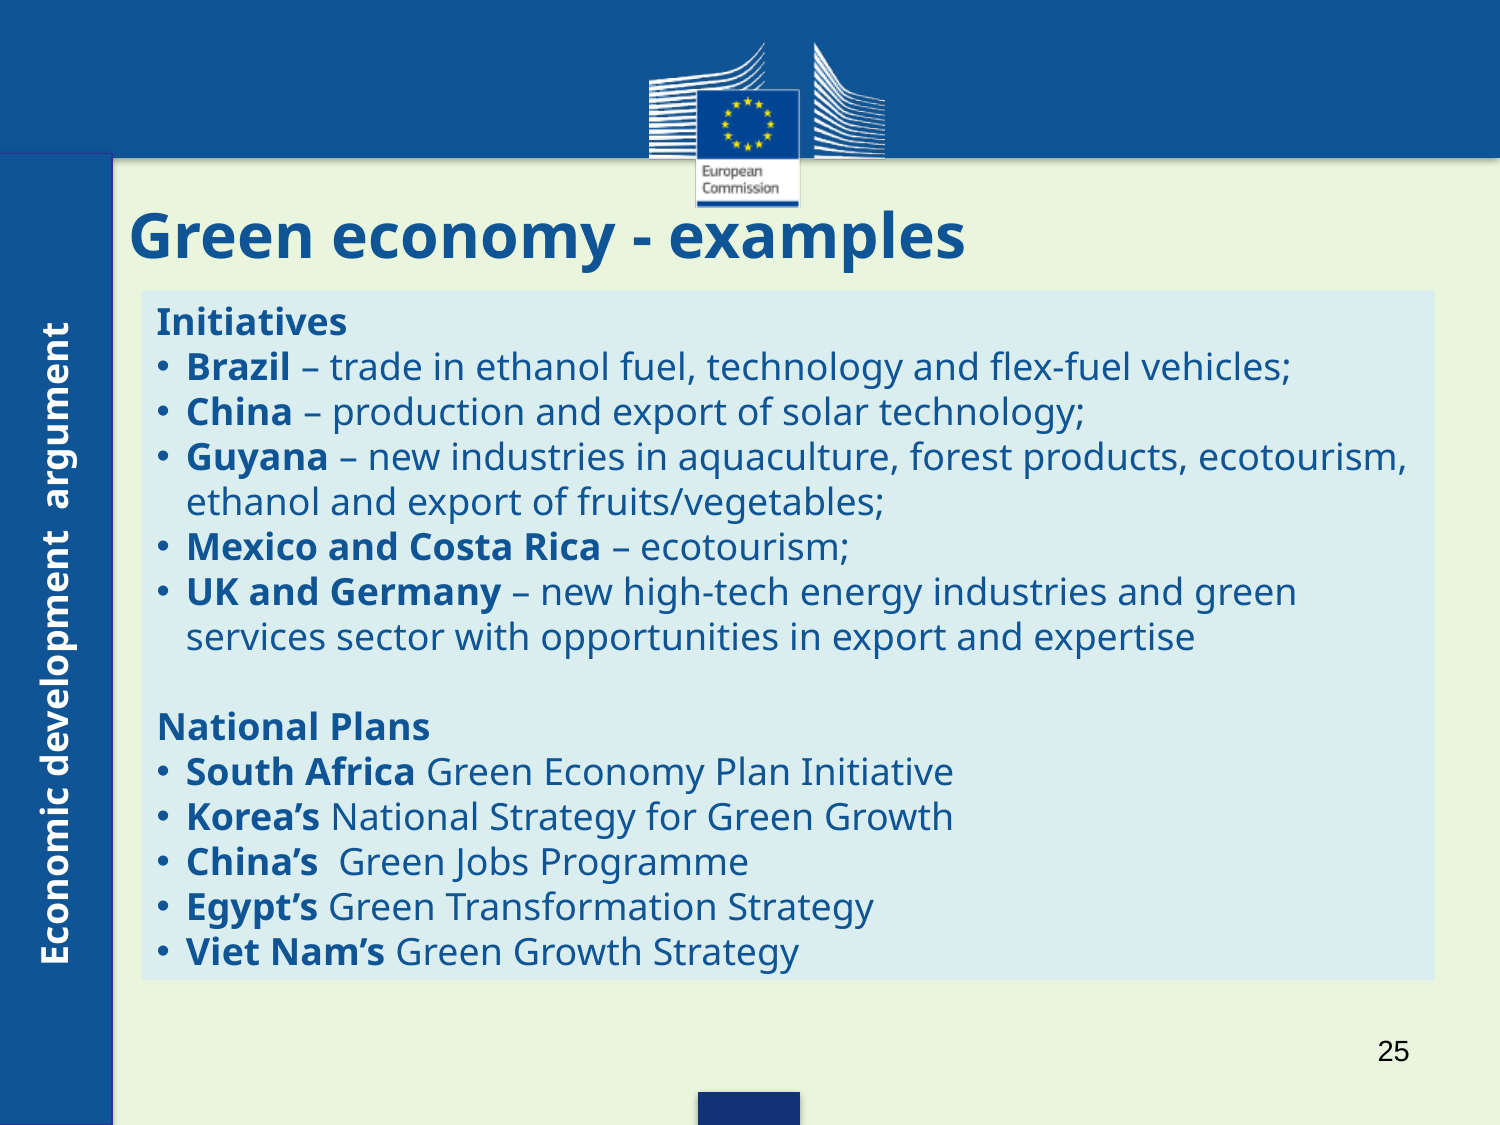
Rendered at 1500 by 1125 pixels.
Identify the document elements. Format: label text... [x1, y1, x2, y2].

text_box Economic development argument [0, 153, 113, 1125]
title Green economy - examples [112, 131, 1500, 336]
slide_number 25 [1074, 1024, 1426, 1103]
text_box Initiatives Brazil – trade in ethanol fuel, technology and flex-fuel vehicles; China – production and export of solar technology; Guyana – new industries in aquaculture, forest products, ecotourism, ethanol and export of fruits/vegetables; Mexico and Costa Rica – ecotourism; UK and Germany – new high-tech energy industries and green services sector with opportunities in export and expertise National Plans South Africa Green Economy Plan Initiative Korea’s National Strategy for Green Growth China’s Green Jobs Programme Egypt’s Green Transformation Strategy Viet Nam’s Green Growth Strategy [141, 290, 1435, 981]
picture [649, 42, 885, 131]
